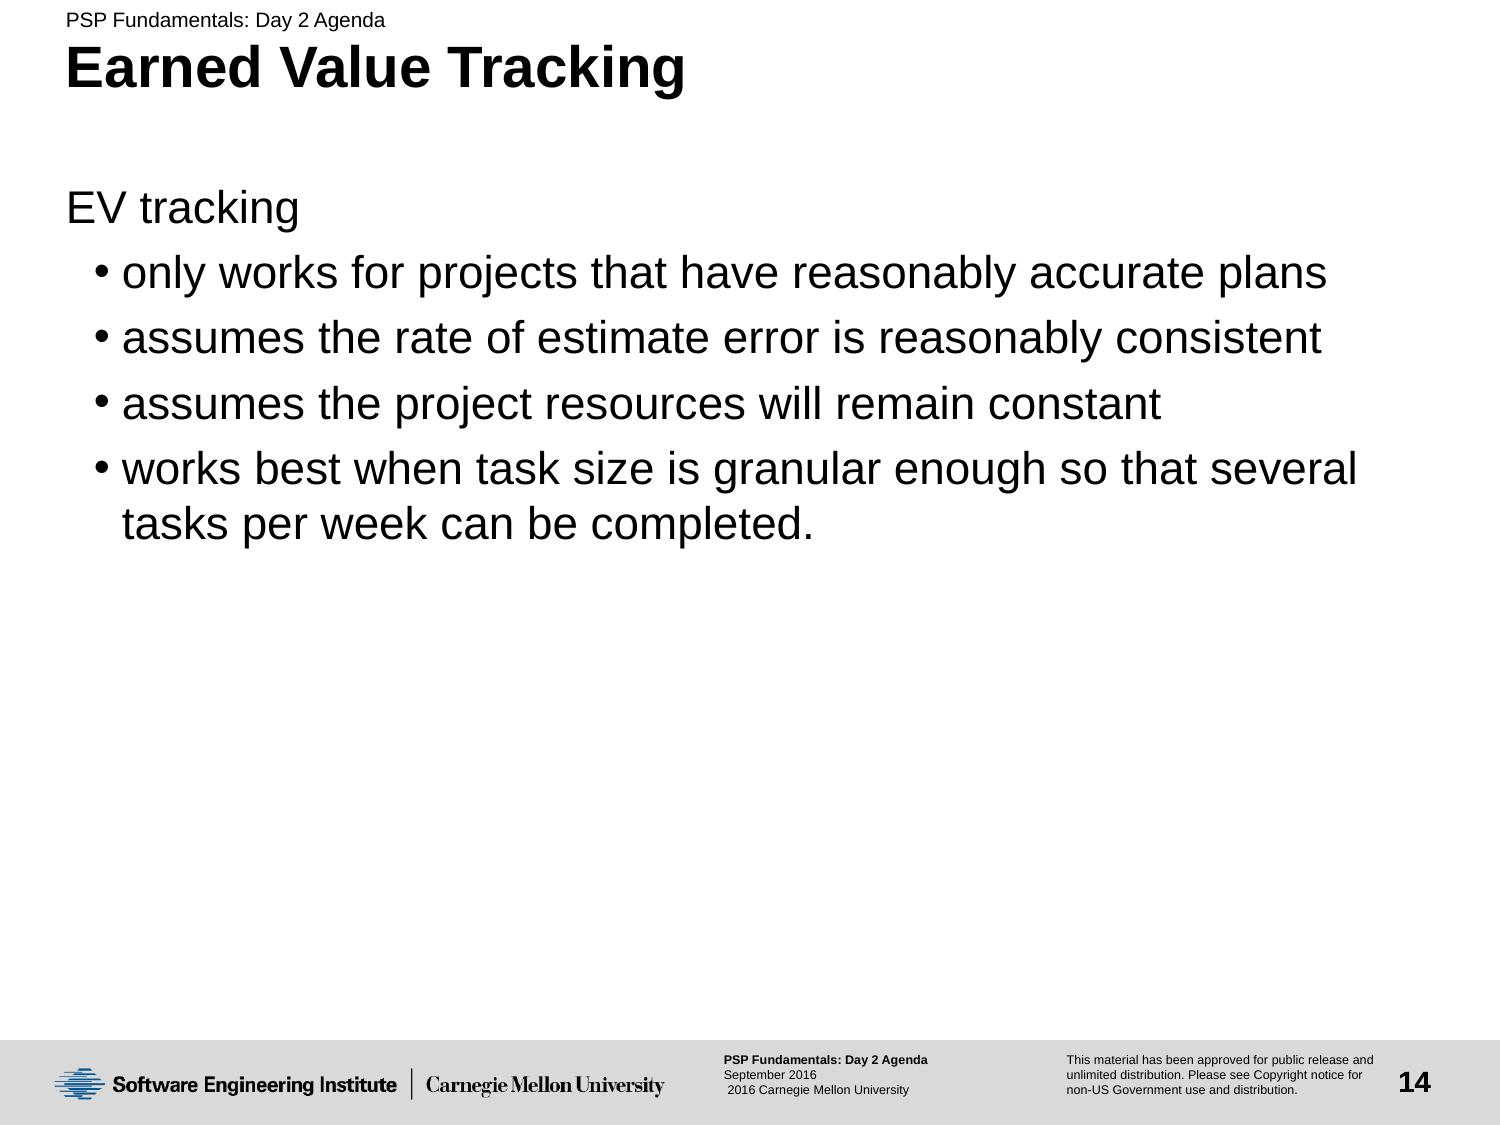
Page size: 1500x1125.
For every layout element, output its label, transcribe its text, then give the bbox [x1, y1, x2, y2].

list EV tracking only works for projects that have reasonably accurate plans assumes the rate of estimate error is reasonably consistent assumes the project resources will remain constant works best when task size is granular enough so that several tasks per week can be completed. [65, 177, 1431, 1000]
picture [46, 1061, 673, 1104]
title Earned Value Tracking [65, 37, 1430, 148]
